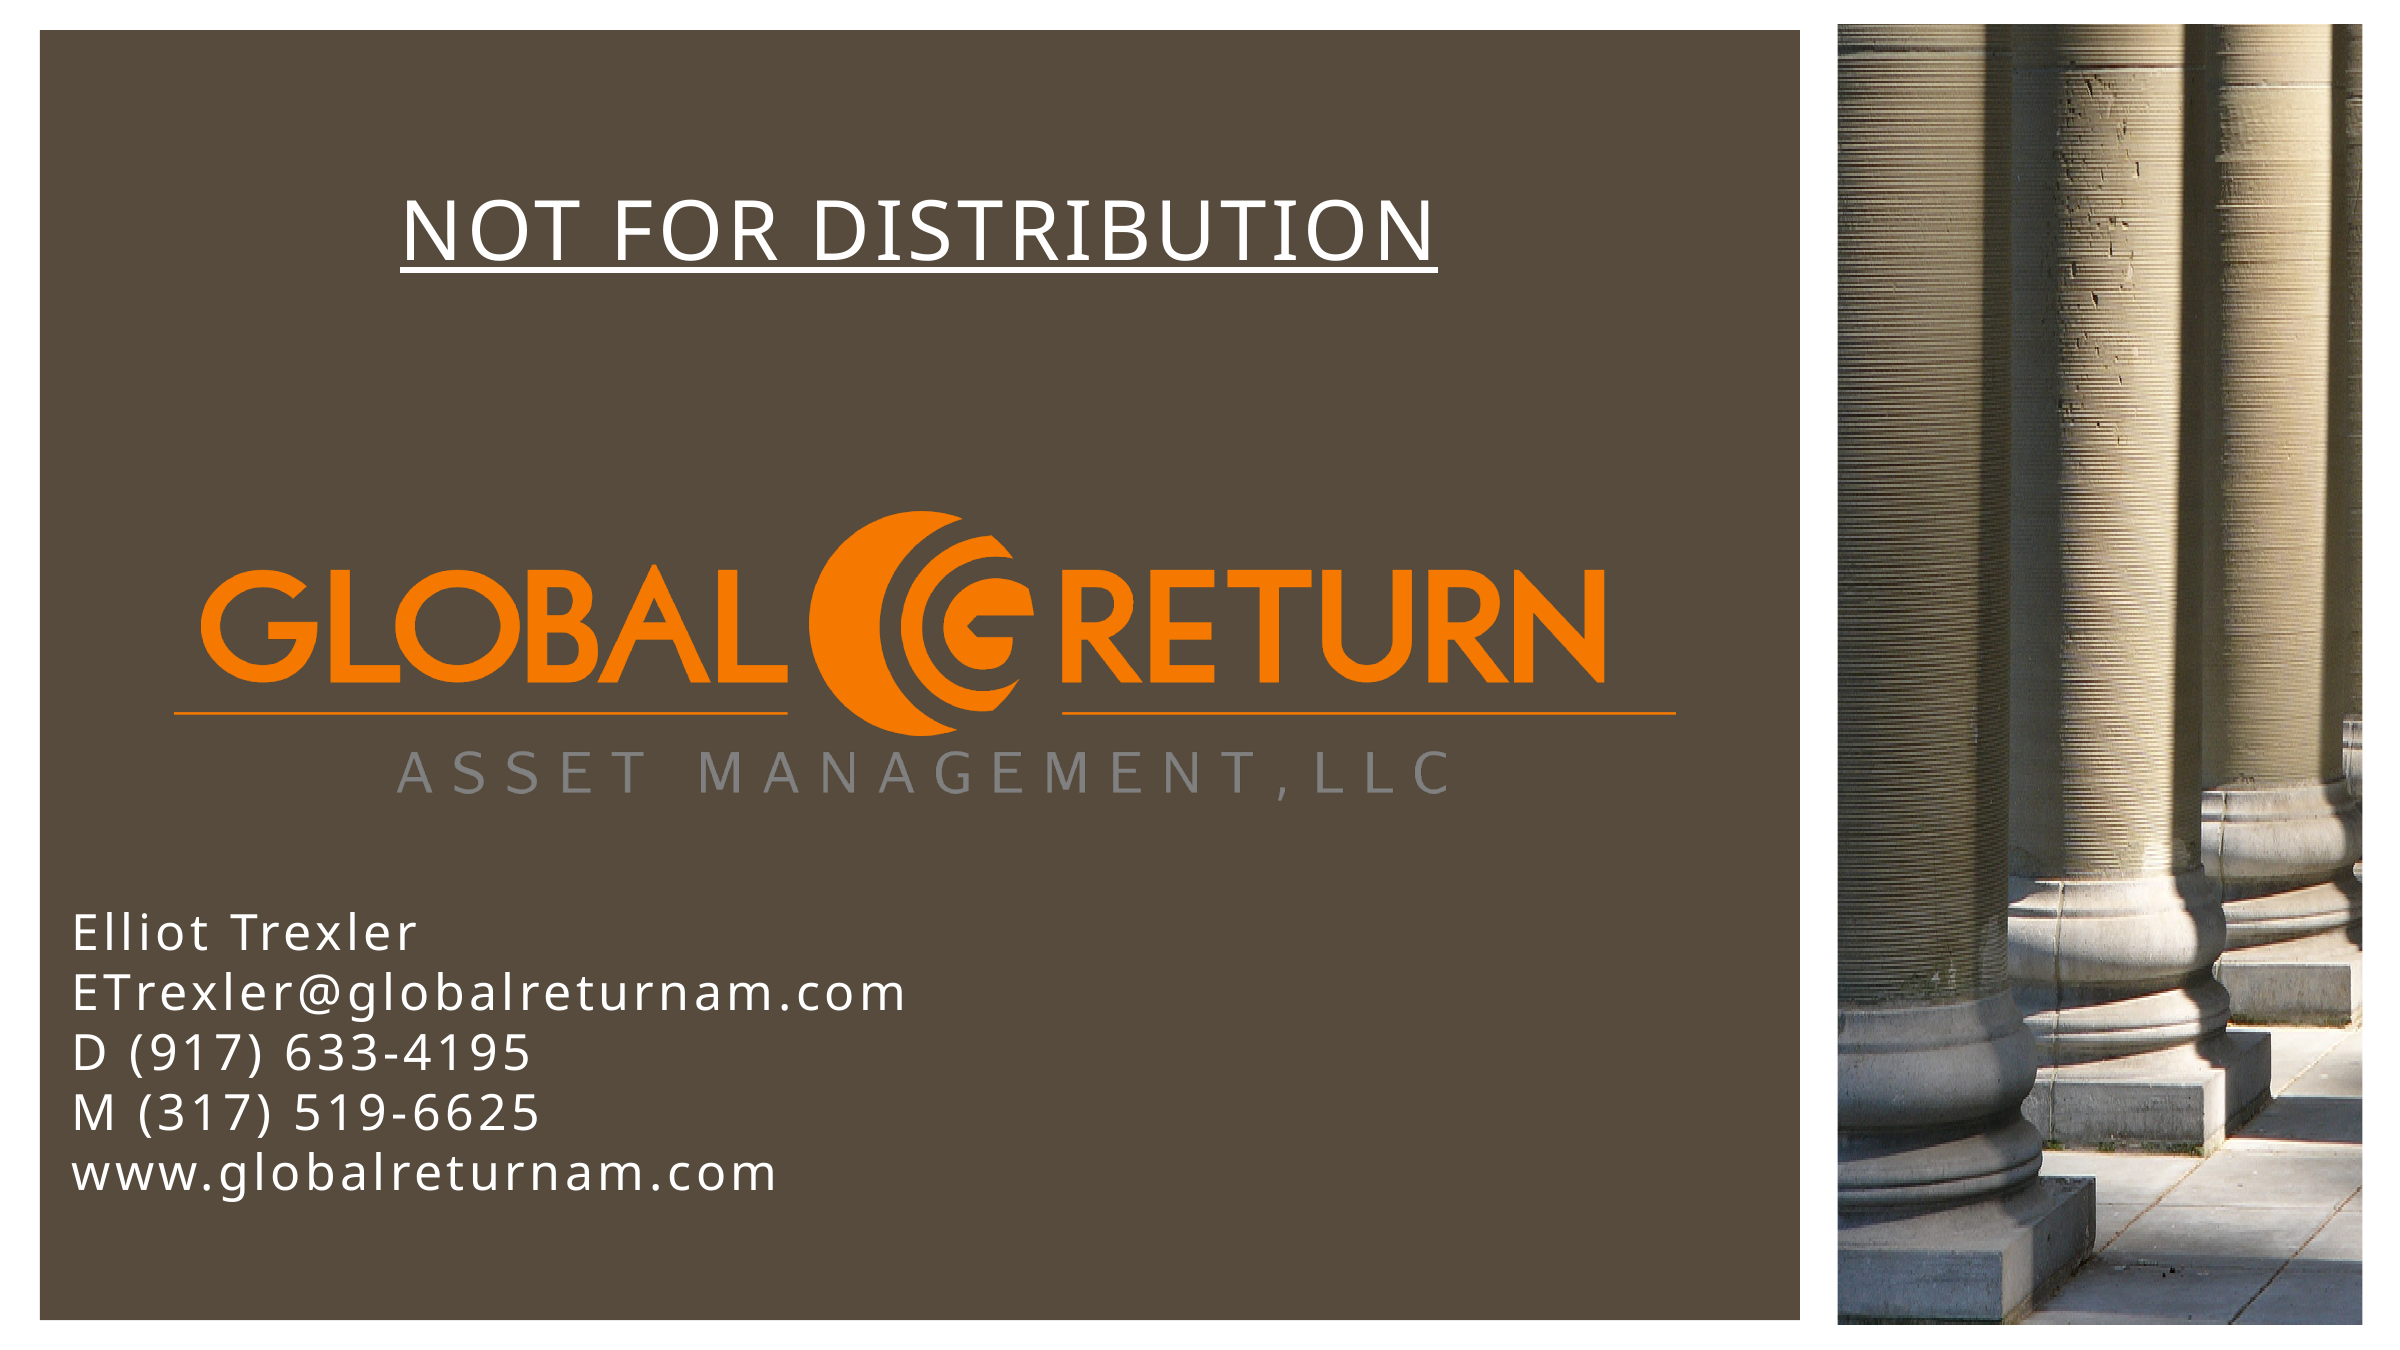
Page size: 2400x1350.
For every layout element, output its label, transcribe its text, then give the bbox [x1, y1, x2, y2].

picture [99, 486, 1751, 864]
picture [1837, 24, 2363, 1326]
text_box Elliot Trexler etrexler@globalreturnam.com D (917) 633-4195 M (317) 519-6625 www.globalreturnam.com [50, 899, 1710, 1260]
text_box Not for distribution [49, 37, 1788, 288]
